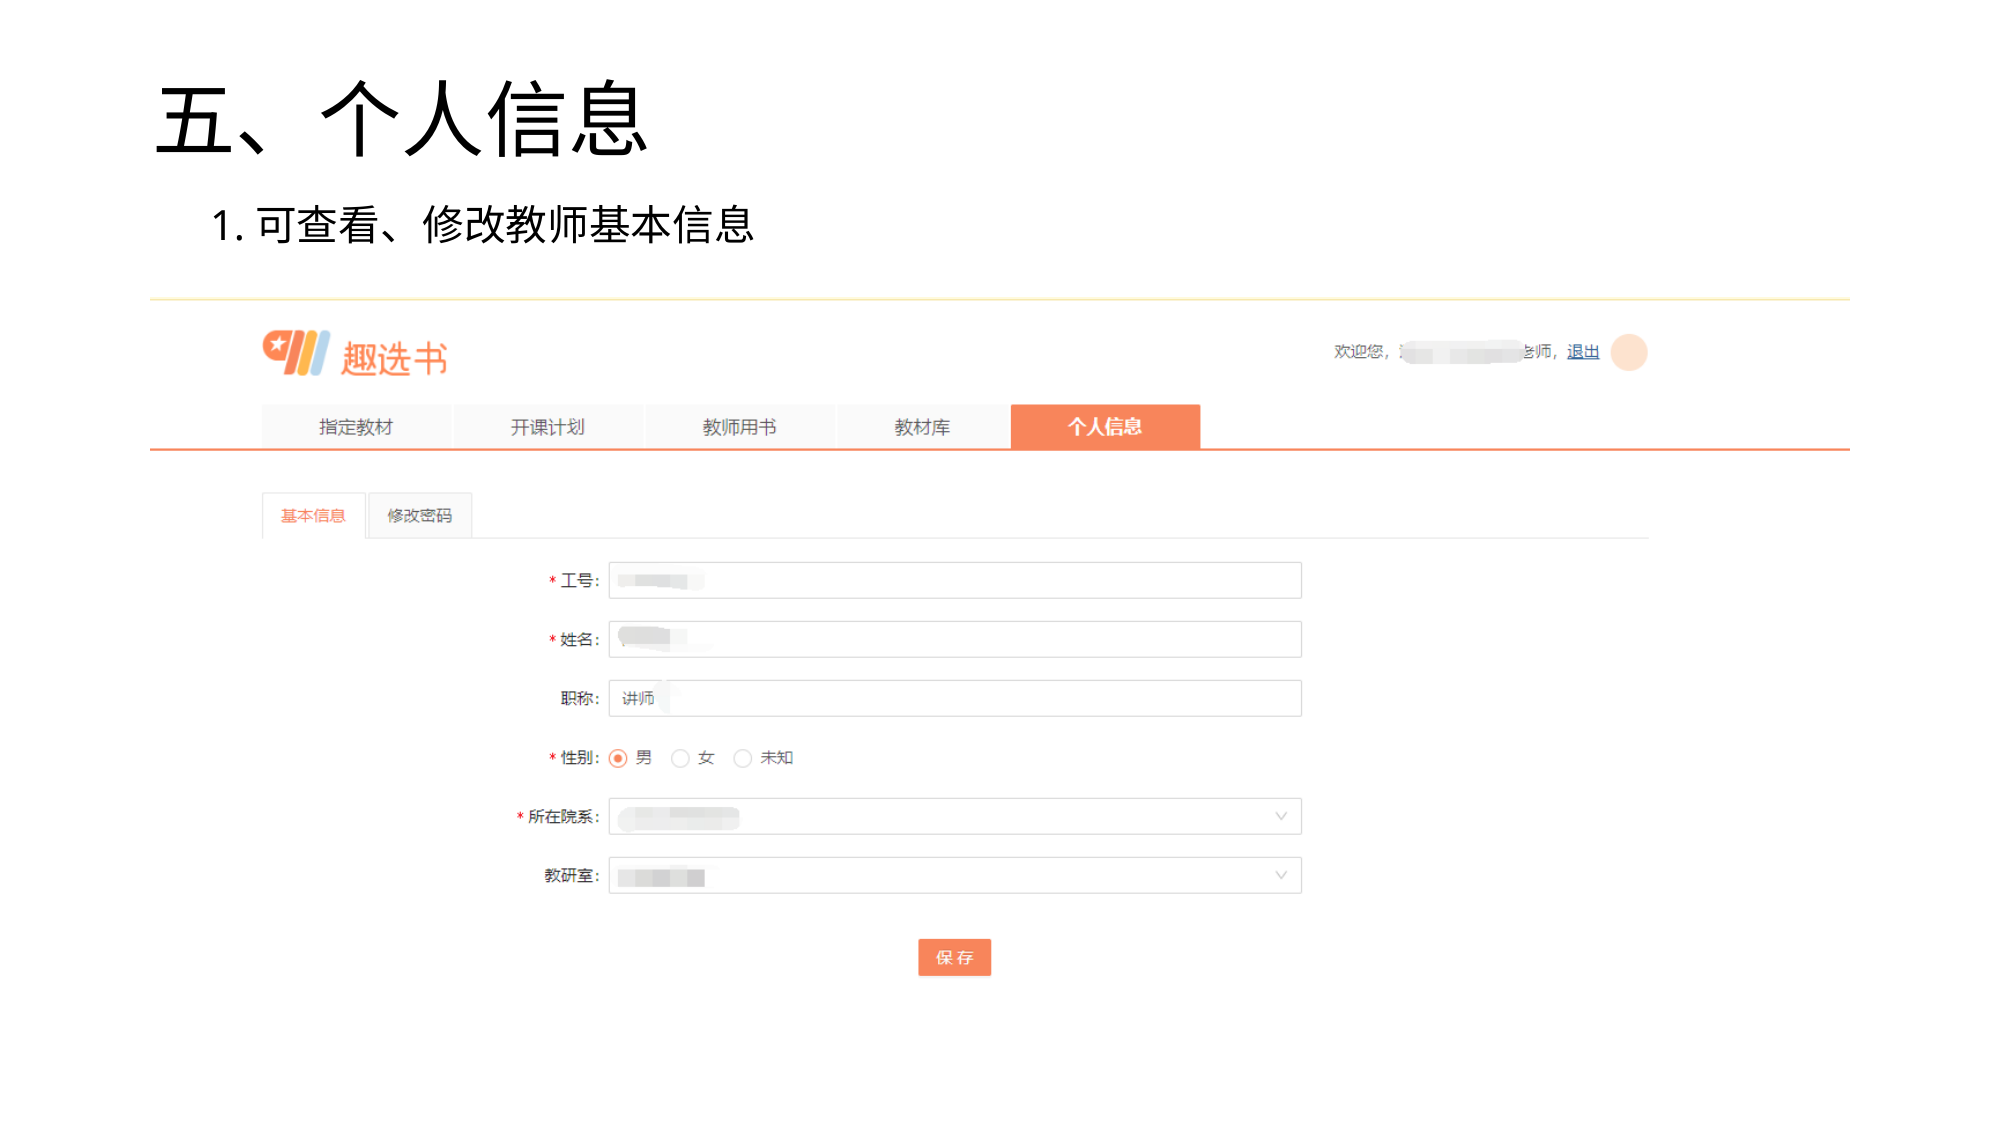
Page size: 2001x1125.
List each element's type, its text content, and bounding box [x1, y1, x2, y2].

picture [150, 297, 1850, 1035]
title 五、个人信息 1.可查看、修改教师基本信息 [137, 59, 1863, 278]
